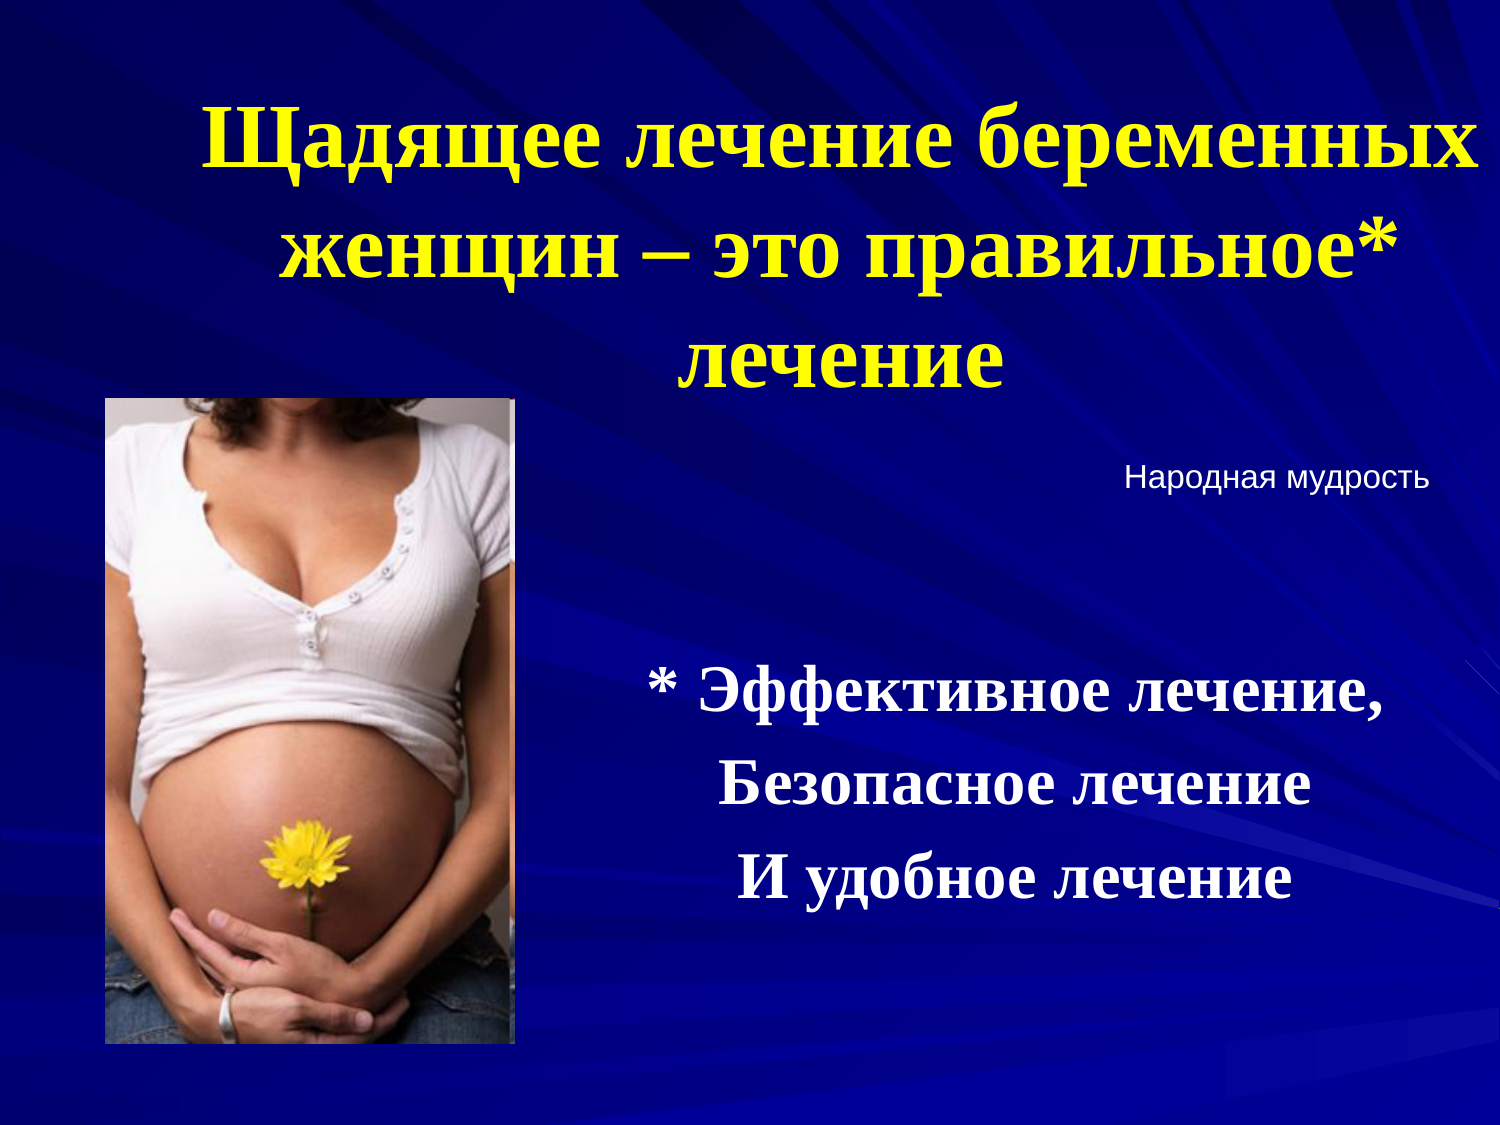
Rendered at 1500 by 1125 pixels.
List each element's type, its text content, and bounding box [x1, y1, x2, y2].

picture [105, 398, 515, 1044]
title Щадящее лечение беременных женщин – это правильное* лечение Народная мудрость [182, 101, 1500, 480]
subtitle * Эффективное лечение, Безопасное лечение И удобное лечение [572, 637, 1460, 926]
